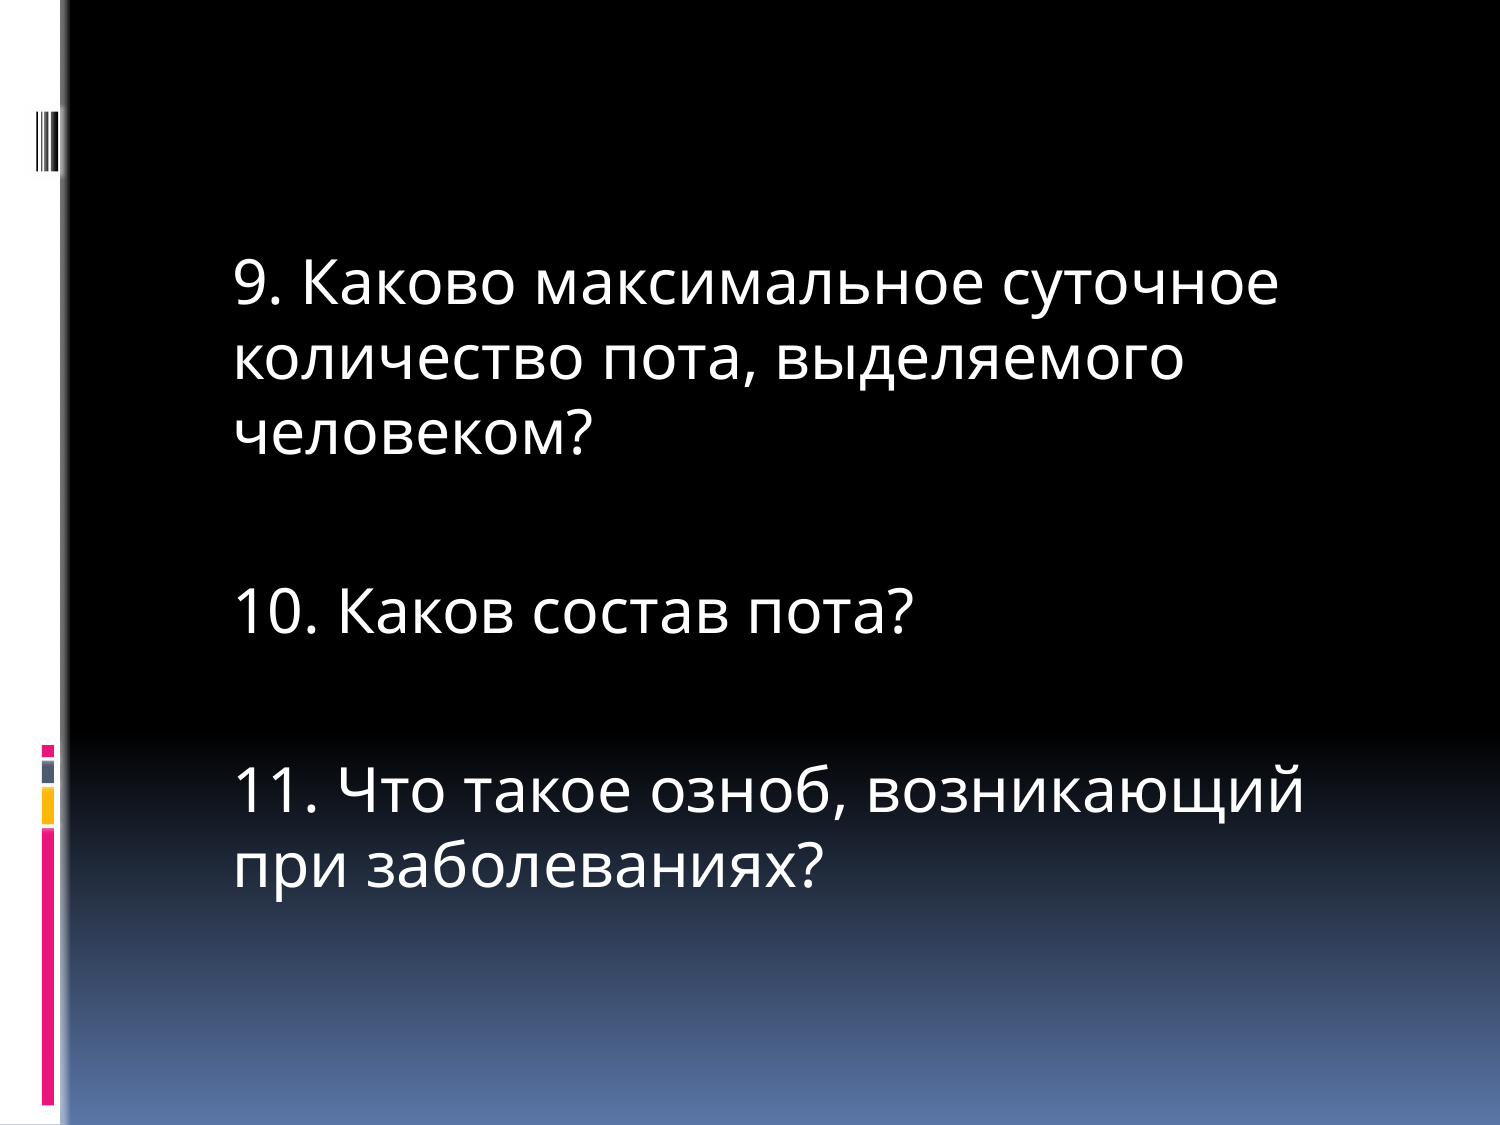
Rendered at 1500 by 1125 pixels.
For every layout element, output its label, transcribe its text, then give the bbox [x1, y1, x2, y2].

list 9. Каково максимальное суточное количество пота, выделяемого человеком? 10. Каков состав пота? 11. Что такое озноб, возникающий при заболеваниях? [150, 234, 1425, 1043]
